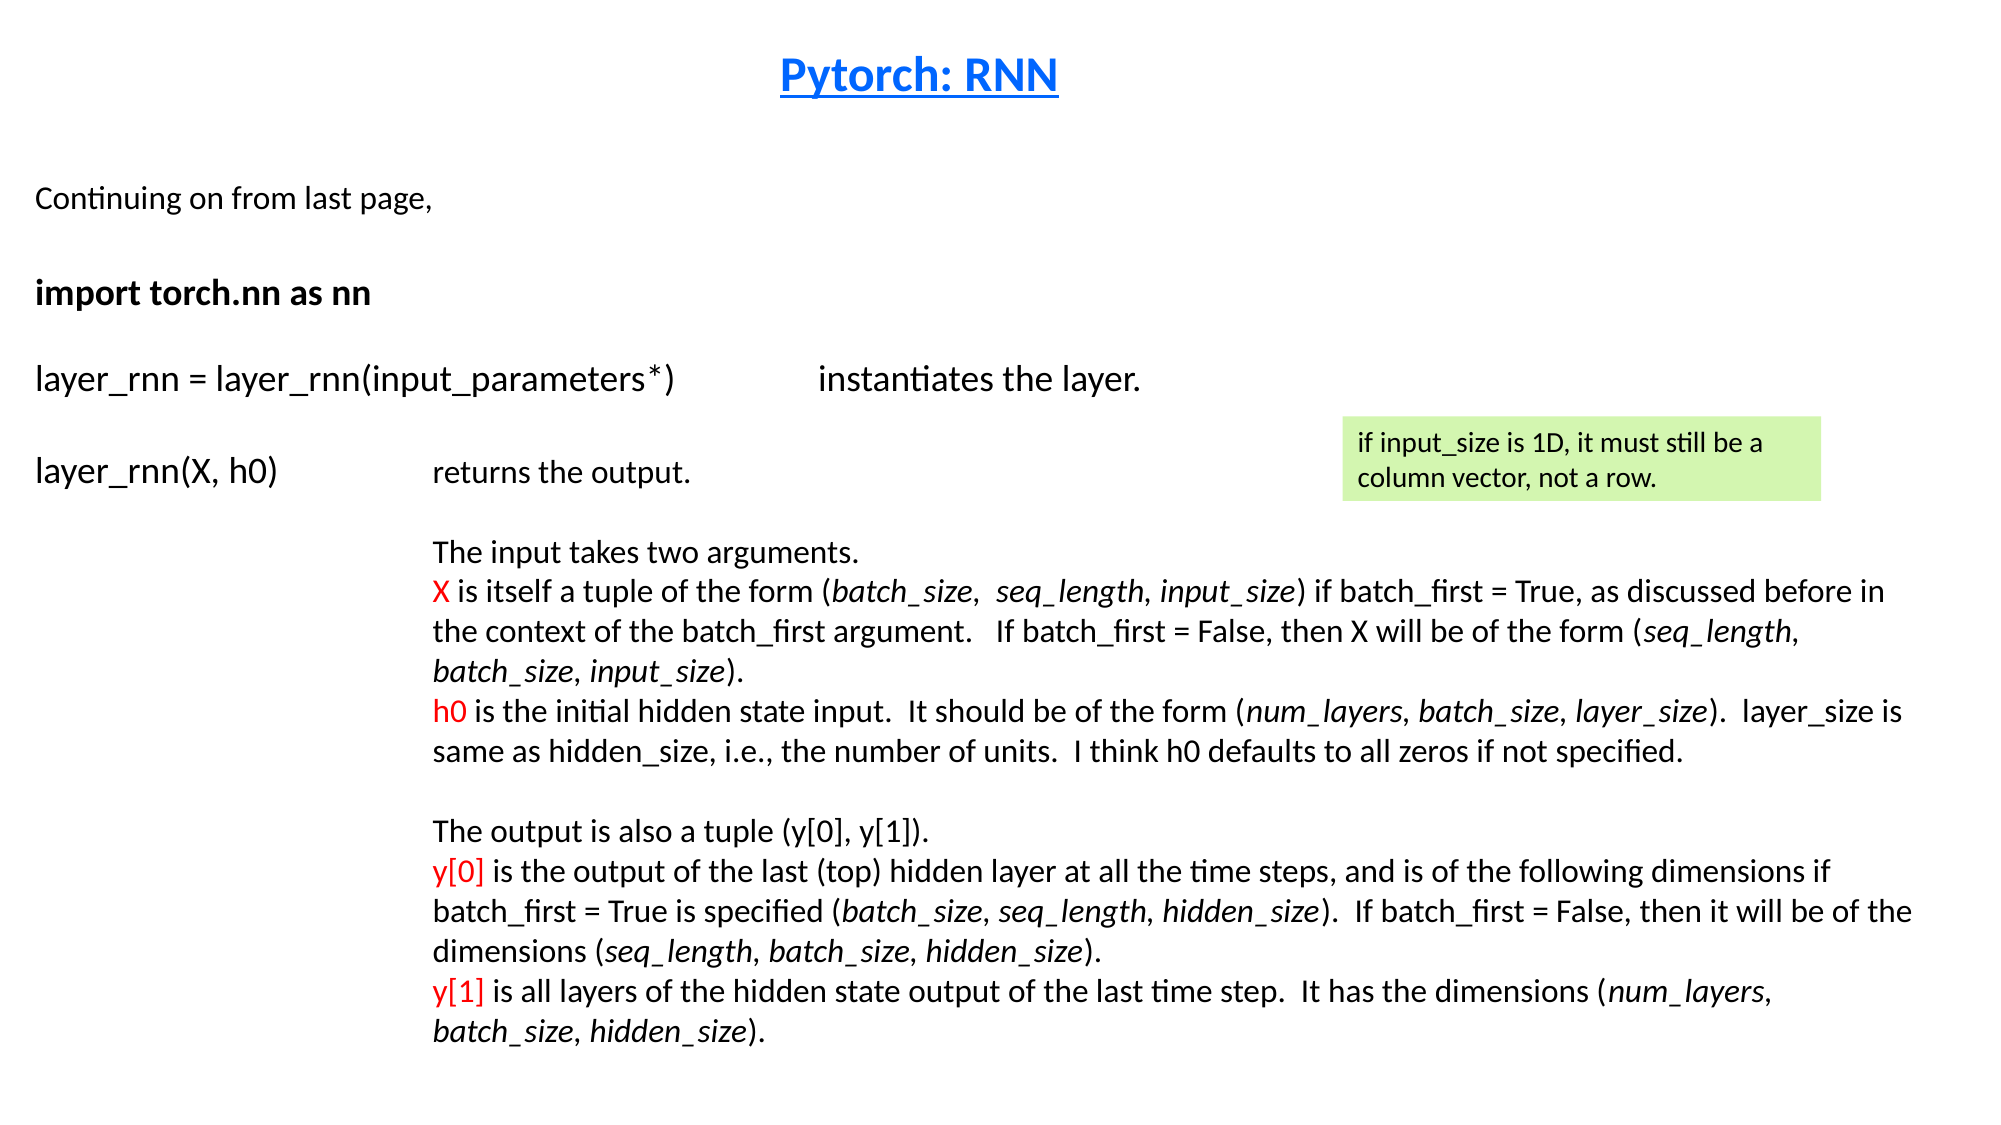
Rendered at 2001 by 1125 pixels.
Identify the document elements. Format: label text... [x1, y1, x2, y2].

text_box Continuing on from last page, [20, 168, 610, 224]
text_box returns the output. The input takes two arguments. X is itself a tuple of the form (batch_size, seq_length, input_size) if batch_first = True, as discussed before in the context of the batch_first argument. If batch_first = False, then X will be of the form (seq_length, batch_size, input_size). h0 is the initial hidden state input. It should be of the form (num_layers, batch_size, layer_size). layer_size is same as hidden_size, i.e., the number of units. I think h0 defaults to all zeros if not specified. The output is also a tuple (y[0], y[1]). y[0] is the output of the last (top) hidden layer at all the time steps, and is of the following dimensions if batch_first = True is specified (batch_size, seq_length, hidden_size). If batch_first = False, then it will be of the dimensions (seq_length, batch_size, hidden_size). y[1] is all layers of the hidden state output of the last time step. It has the dimensions (num_layers, batch_size, hidden_size). [417, 442, 1936, 1057]
text_box layer_rnn = layer_rnn(input_parameters*) [20, 346, 704, 407]
text_box import torch.nn as nn [20, 260, 499, 320]
text_box instantiates the layer. [803, 346, 1177, 407]
text_box layer_rnn(X, h0) [20, 438, 299, 499]
text_box if input_size is 1D, it must still be a column vector, not a row. [1342, 416, 1822, 501]
text_box Pytorch: RNN [765, 33, 1074, 109]
